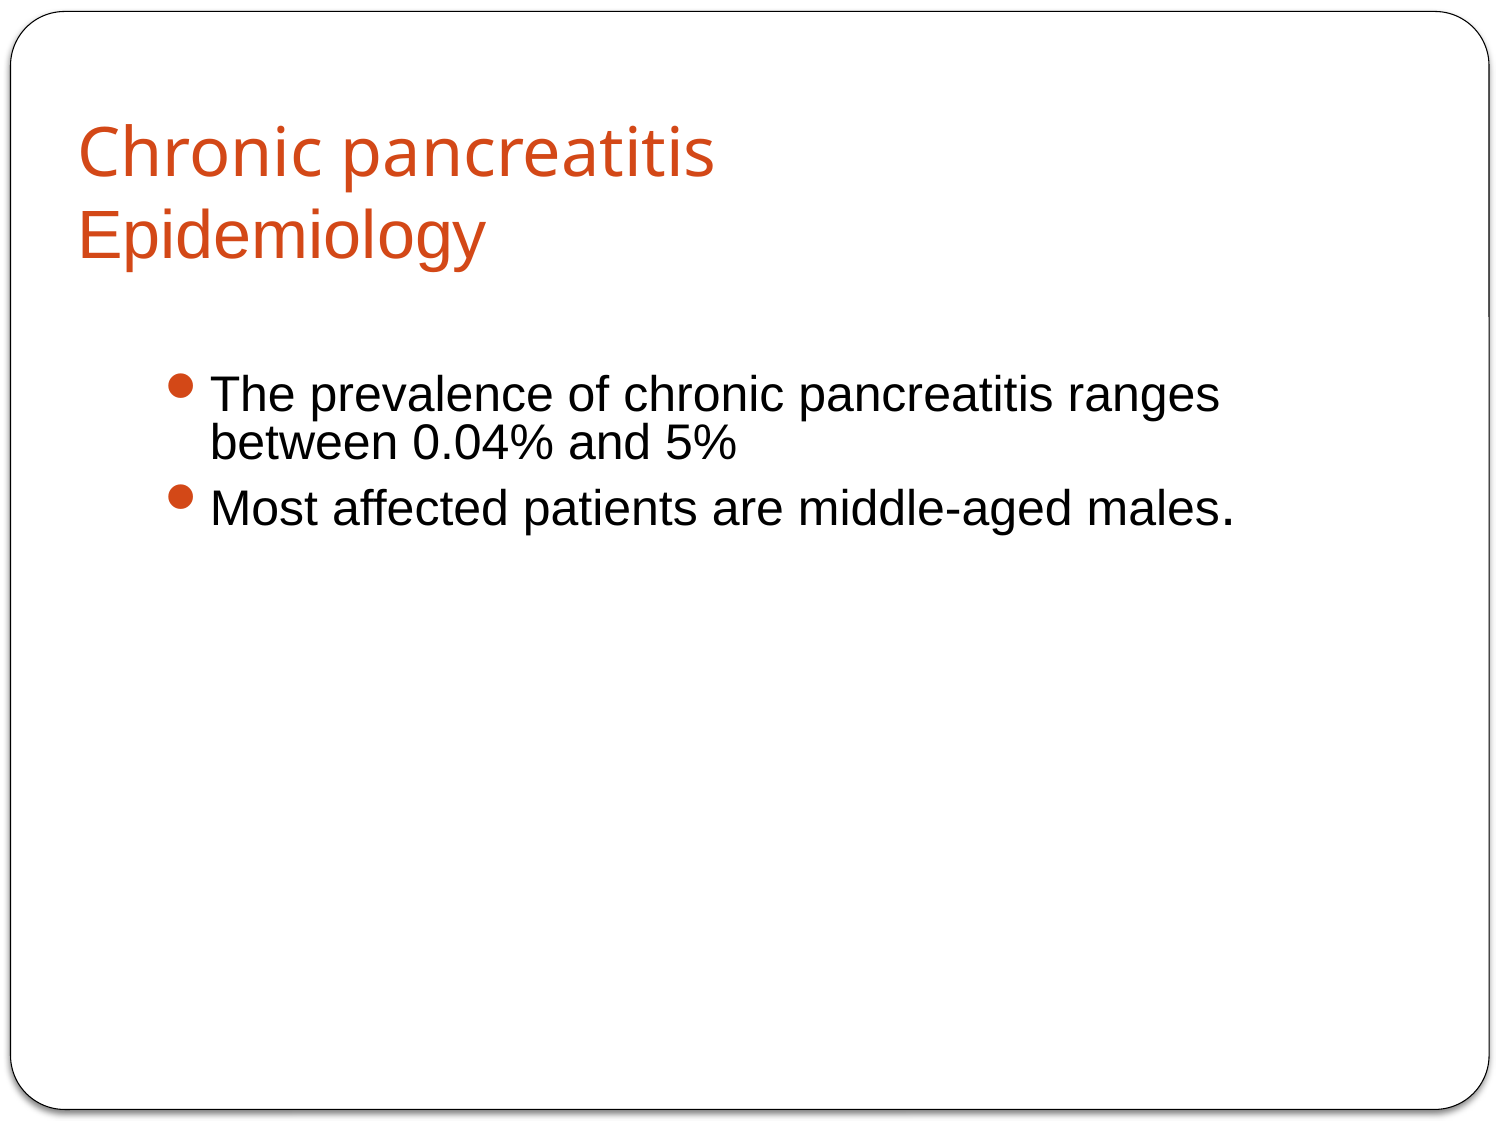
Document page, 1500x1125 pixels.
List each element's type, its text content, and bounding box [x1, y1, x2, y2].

list The prevalence of chronic pancreatitis ranges between 0.04% and 5% Most affected patients are middle-aged males. [150, 237, 1425, 988]
title Chronic pancreatitis Epidemiology [62, 99, 1338, 288]
